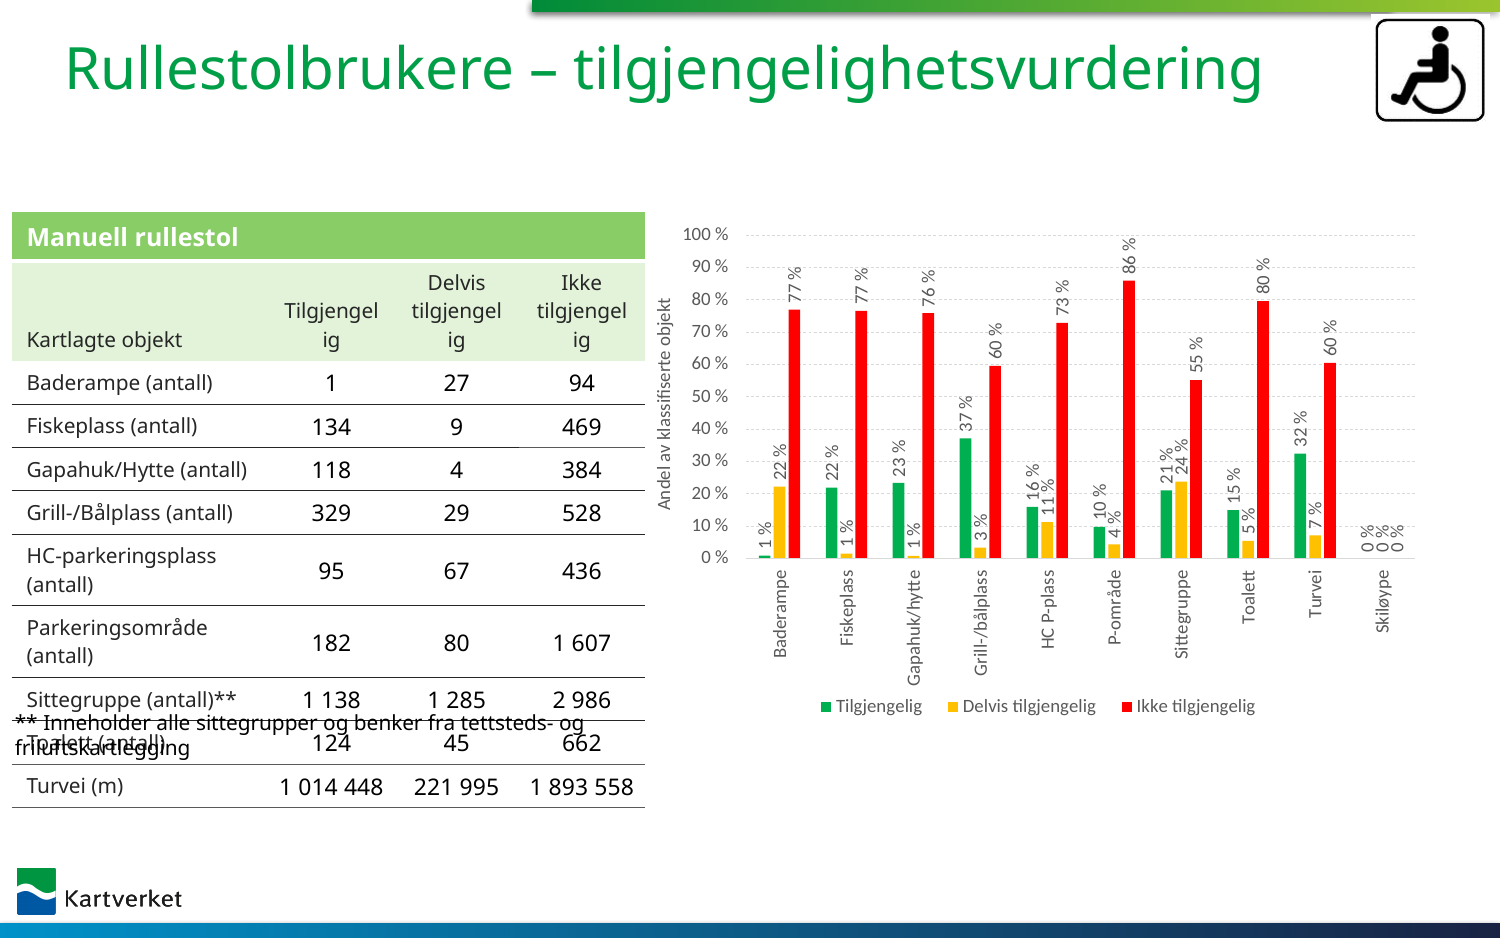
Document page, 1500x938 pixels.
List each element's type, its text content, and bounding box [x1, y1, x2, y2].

table_cell Fiskeplass (antall) [12, 405, 269, 447]
table_cell 4 [394, 448, 519, 490]
table_cell Turvei (m) [12, 768, 269, 807]
table_cell 1 [269, 361, 394, 404]
table_cell 29 [394, 491, 519, 534]
text_box Rullestolbrukere – tilgjengelighetsvurdering [49, 12, 1372, 109]
table_cell 134 [269, 405, 394, 447]
table_cell Sittegruppe (antall)** [12, 678, 269, 702]
table_cell 1 138 [269, 678, 394, 702]
table_cell 329 [269, 491, 394, 534]
picture [1371, 13, 1491, 127]
table_cell 27 [394, 361, 519, 404]
table_cell 67 [394, 535, 519, 605]
table_cell 1 893 558 [519, 768, 645, 807]
table_cell Tilgjengelig [269, 263, 394, 361]
table_header Manuell rullestol [12, 212, 645, 259]
table_cell 384 [519, 448, 638, 490]
table_cell 9 [394, 405, 519, 447]
table_cell 1 607 [519, 606, 638, 677]
table_cell 528 [519, 491, 638, 534]
table_cell Kartlagte objekt [12, 263, 269, 361]
picture [643, 218, 1427, 728]
table_cell 182 [269, 606, 394, 677]
table_cell 221 995 [394, 768, 519, 807]
table_cell 118 [269, 448, 394, 490]
table_cell 1 014 448 [269, 768, 394, 807]
table_cell Parkeringsområde (antall) [12, 606, 269, 677]
table_cell 2 986 [519, 678, 638, 702]
table_cell 95 [269, 535, 394, 605]
table_cell Gapahuk/Hytte (antall) [12, 448, 269, 490]
text_box ** Inneholder alle sittegrupper og benker fra tettsteds- og friluftskartlegging [0, 702, 745, 768]
table_cell Baderampe (antall) [12, 361, 269, 404]
table_cell 1 285 [394, 678, 519, 702]
table_cell 94 [519, 361, 638, 404]
table_cell Delvis tilgjengelig [394, 263, 519, 361]
table_cell Grill-/Bålplass (antall) [12, 491, 269, 534]
table_cell HC-parkeringsplass (antall) [12, 535, 269, 605]
table_cell 436 [519, 535, 638, 605]
table_cell Ikke tilgjengelig [519, 263, 638, 361]
table_cell 469 [519, 405, 638, 447]
table_cell 80 [394, 606, 519, 677]
